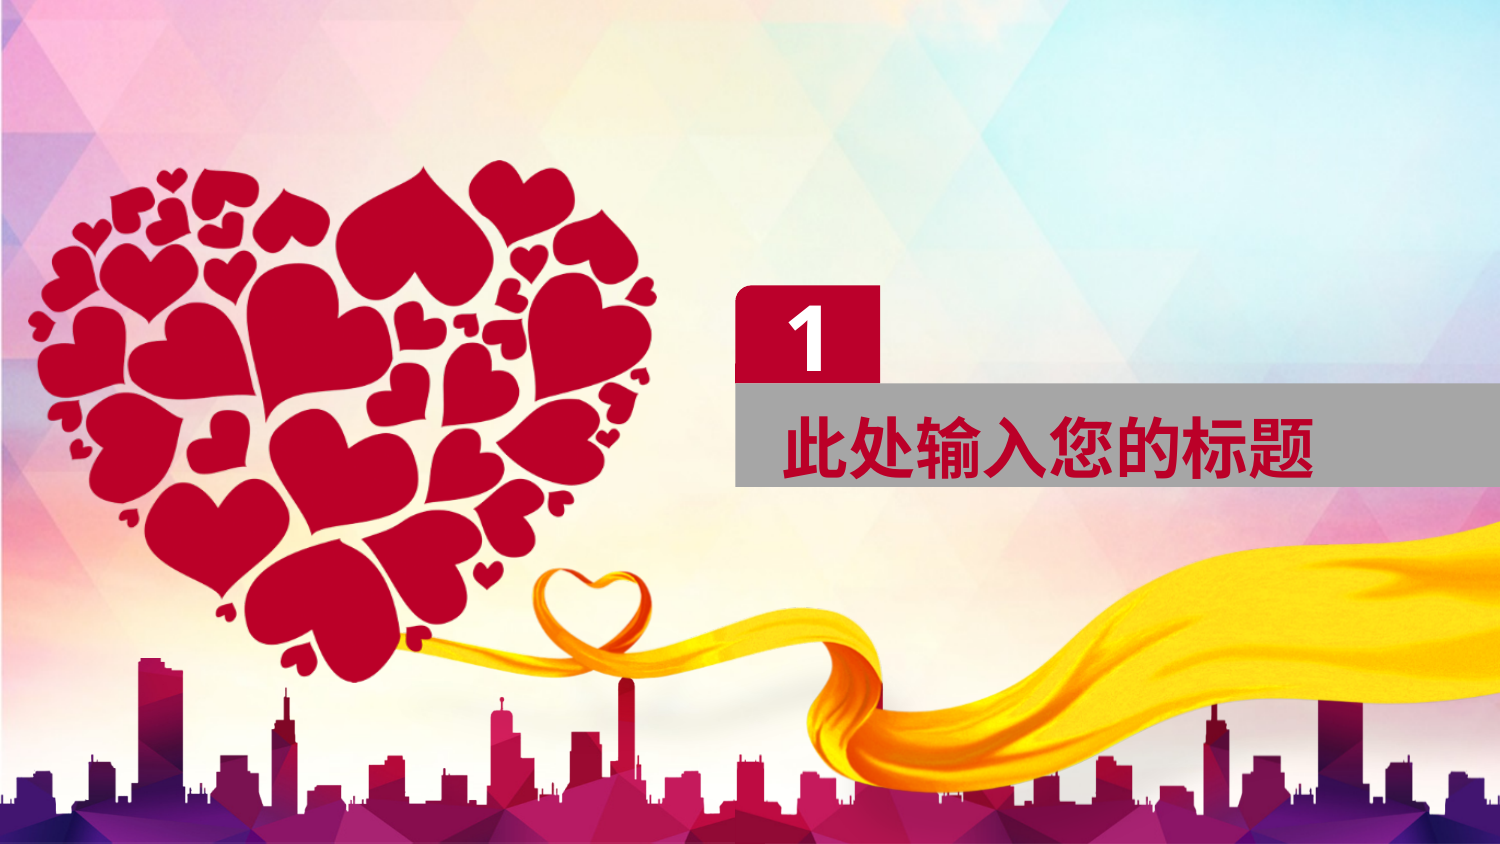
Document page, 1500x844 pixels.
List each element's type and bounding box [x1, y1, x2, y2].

text_box [0, 658, 364, 844]
picture [0, 0, 1500, 844]
